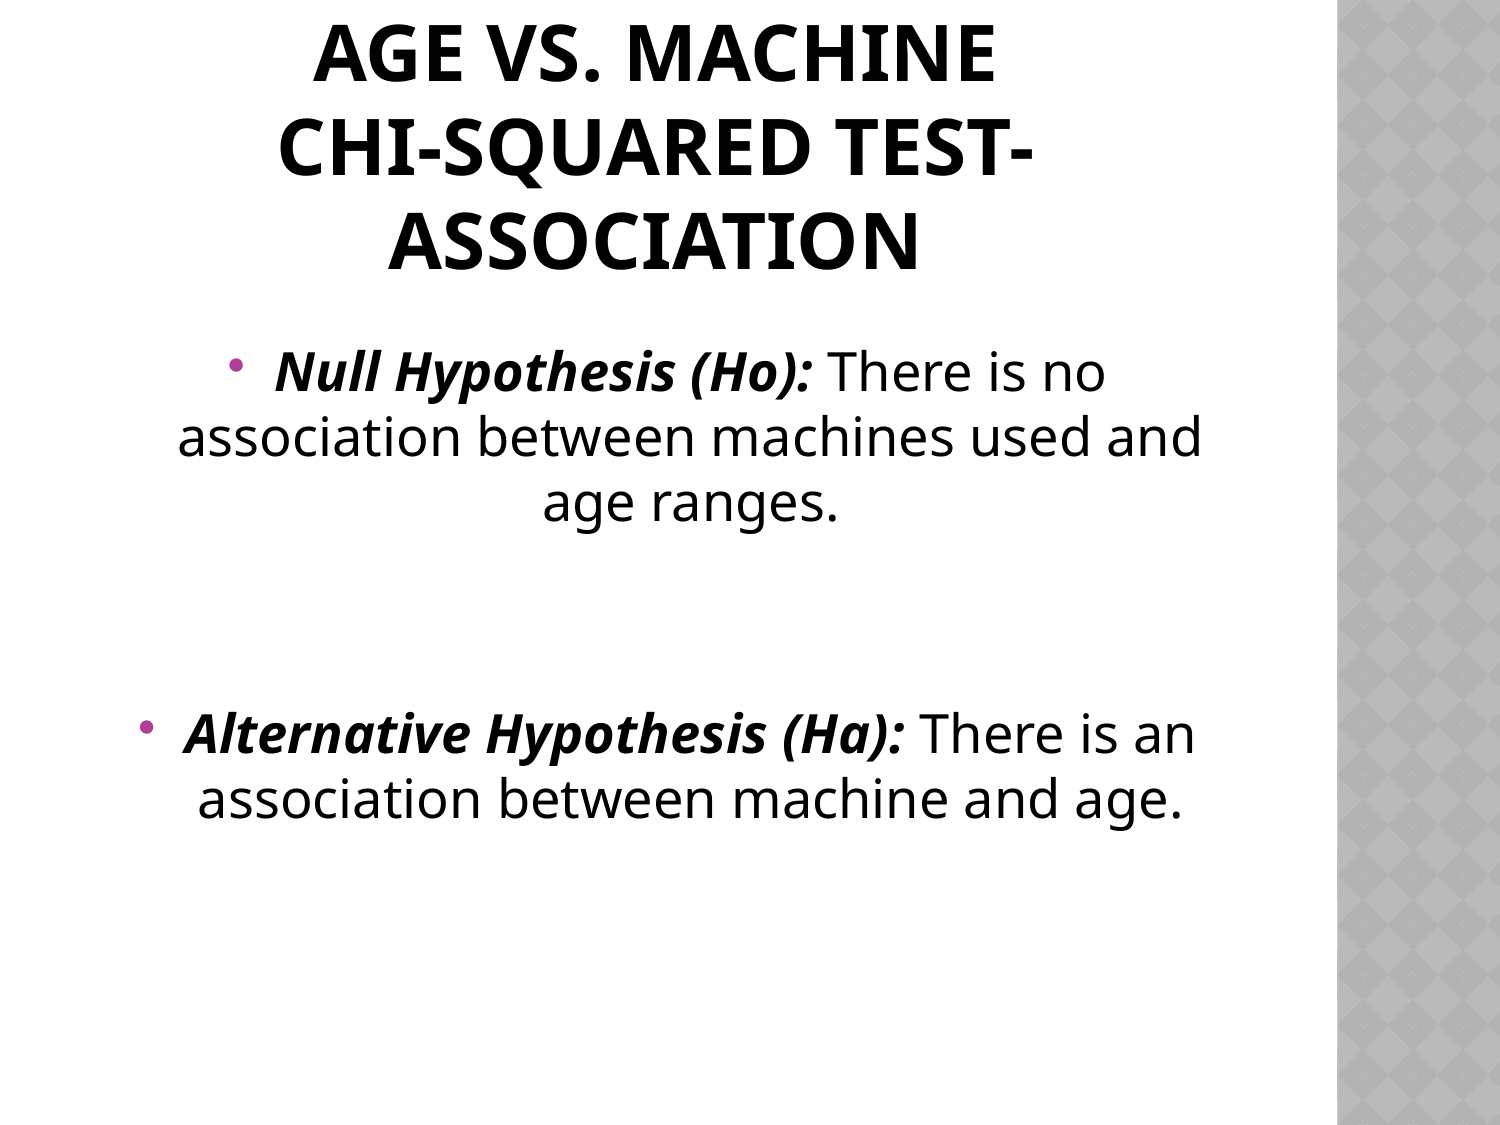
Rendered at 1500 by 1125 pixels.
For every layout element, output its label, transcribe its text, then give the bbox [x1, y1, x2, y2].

title Age vs. machine Chi-squared test- Association [0, 0, 1313, 285]
list Null Hypothesis (Ho): There is no association between machines used and age ranges. Alternative Hypothesis (Ha): There is an association between machine and age. [75, 329, 1263, 1125]
